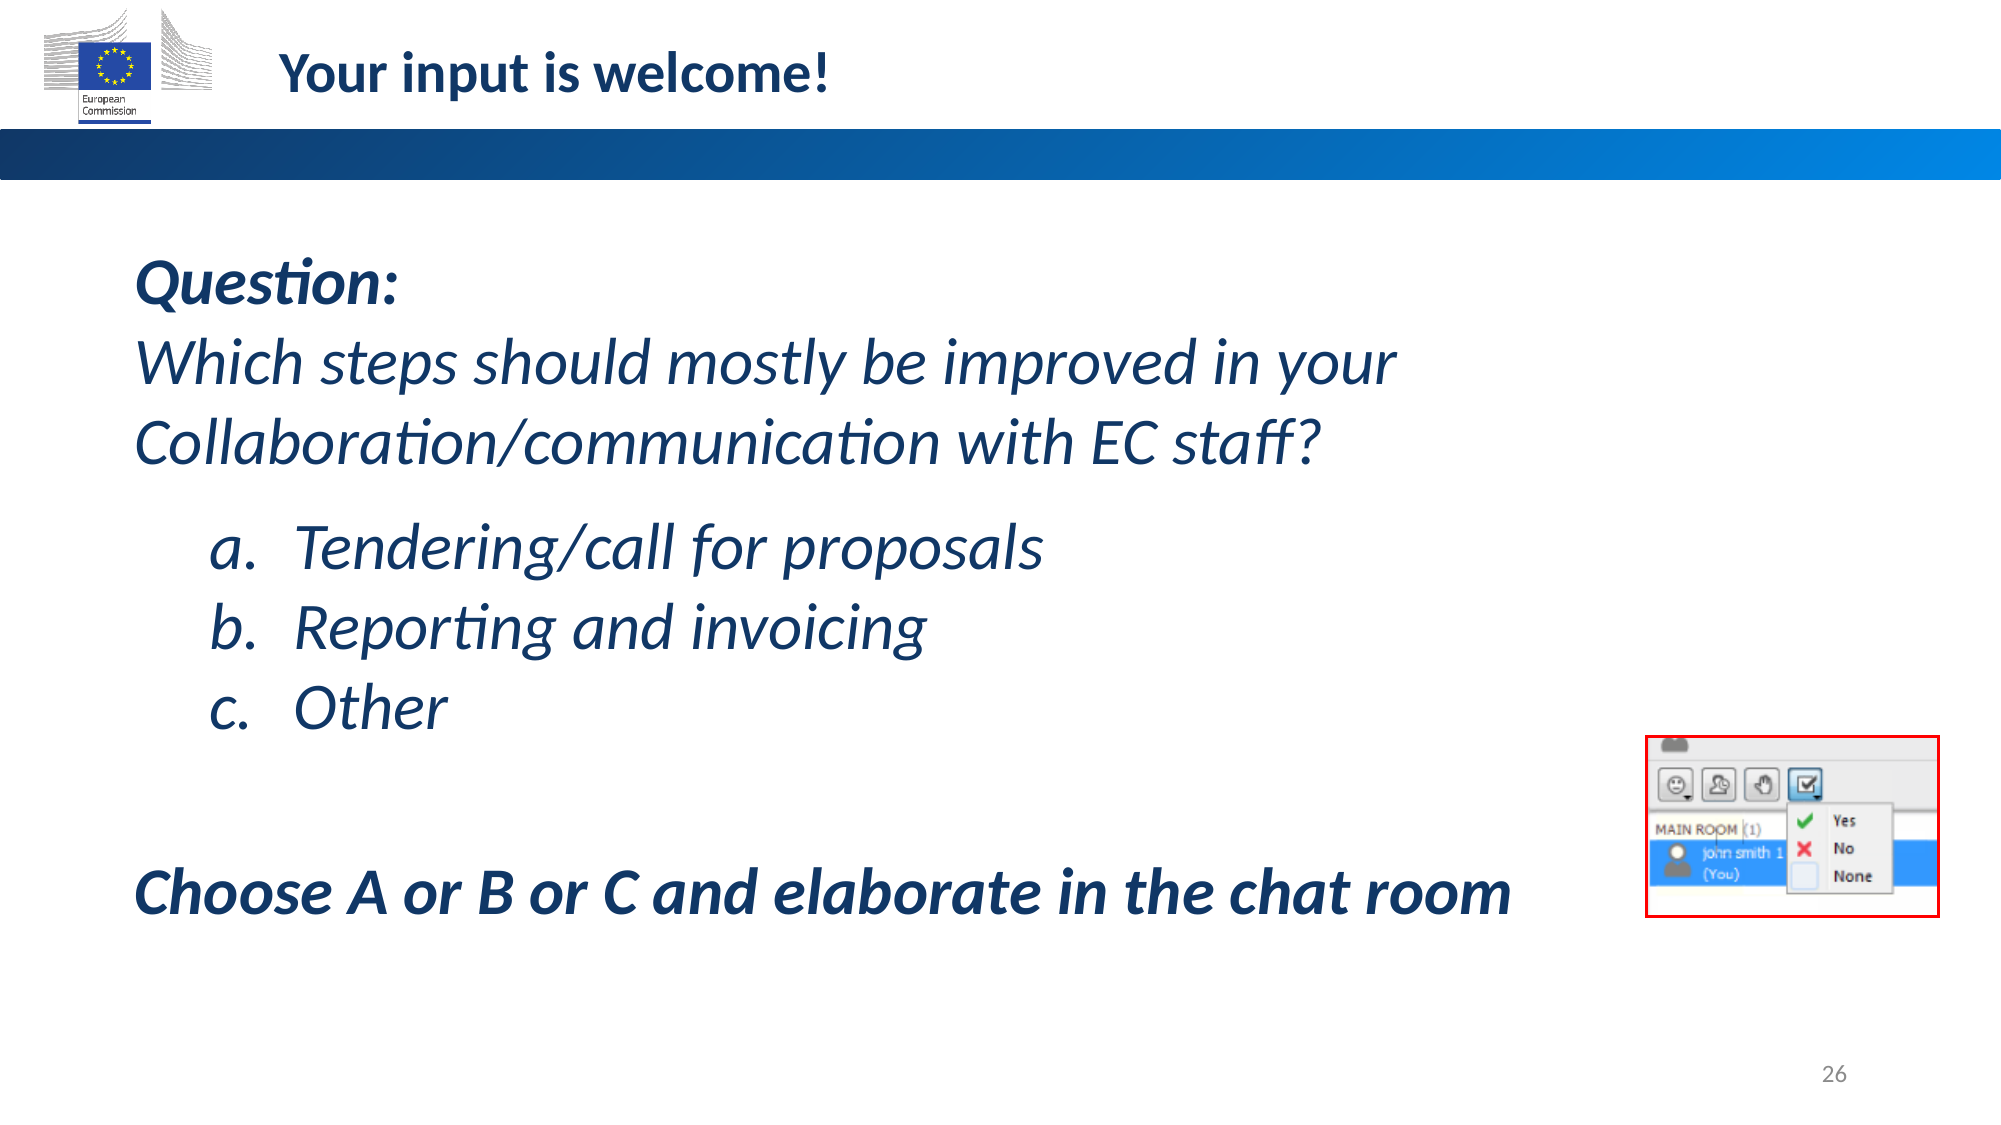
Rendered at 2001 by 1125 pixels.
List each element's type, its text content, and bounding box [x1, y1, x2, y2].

text_box Your input is welcome! [264, 27, 1690, 112]
picture [1647, 738, 1937, 915]
slide_number 26 [1412, 1042, 1863, 1103]
picture [44, 8, 212, 124]
text_box Question: Which steps should mostly be improved in your Collaboration/communication with EC staff? Tendering/call for proposals Reporting and invoicing Other Choose A or B or C and elaborate in the chat room [119, 230, 1834, 935]
